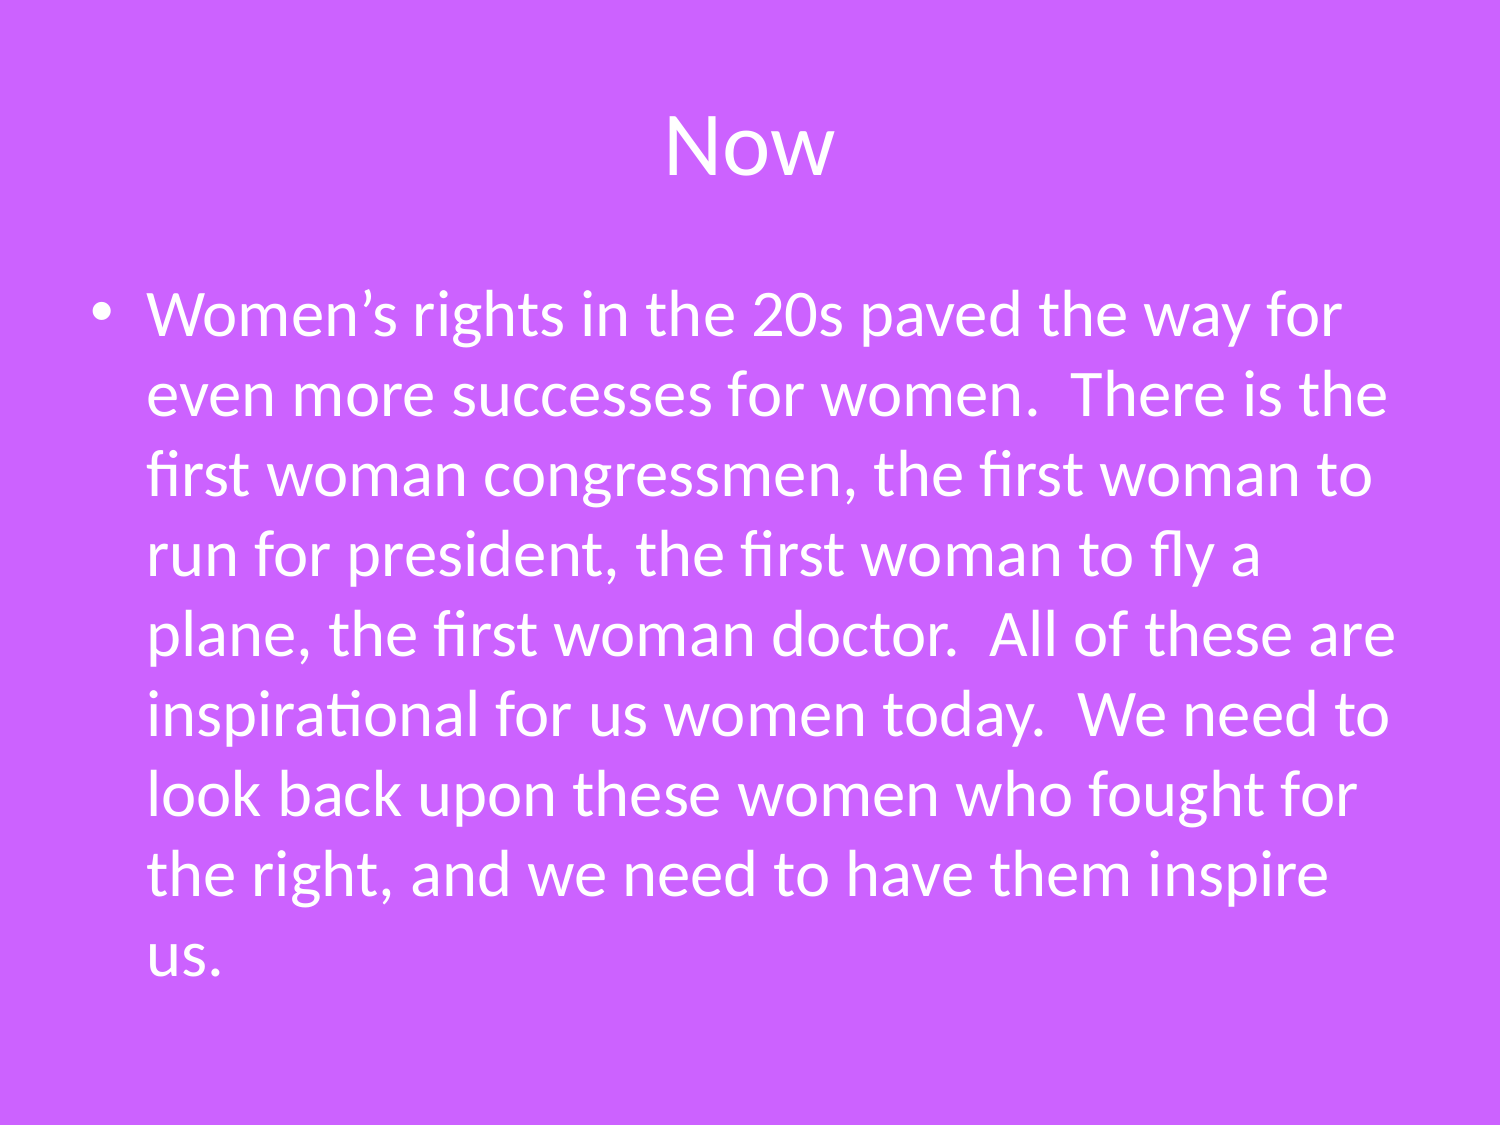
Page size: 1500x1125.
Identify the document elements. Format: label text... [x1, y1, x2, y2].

title Now [75, 45, 1425, 233]
list Women’s rights in the 20s paved the way for even more successes for women. There is the first woman congressmen, the first woman to run for president, the first woman to fly a plane, the first woman doctor. All of these are inspirational for us women today. We need to look back upon these women who fought for the right, and we need to have them inspire us. [75, 262, 1425, 1005]
